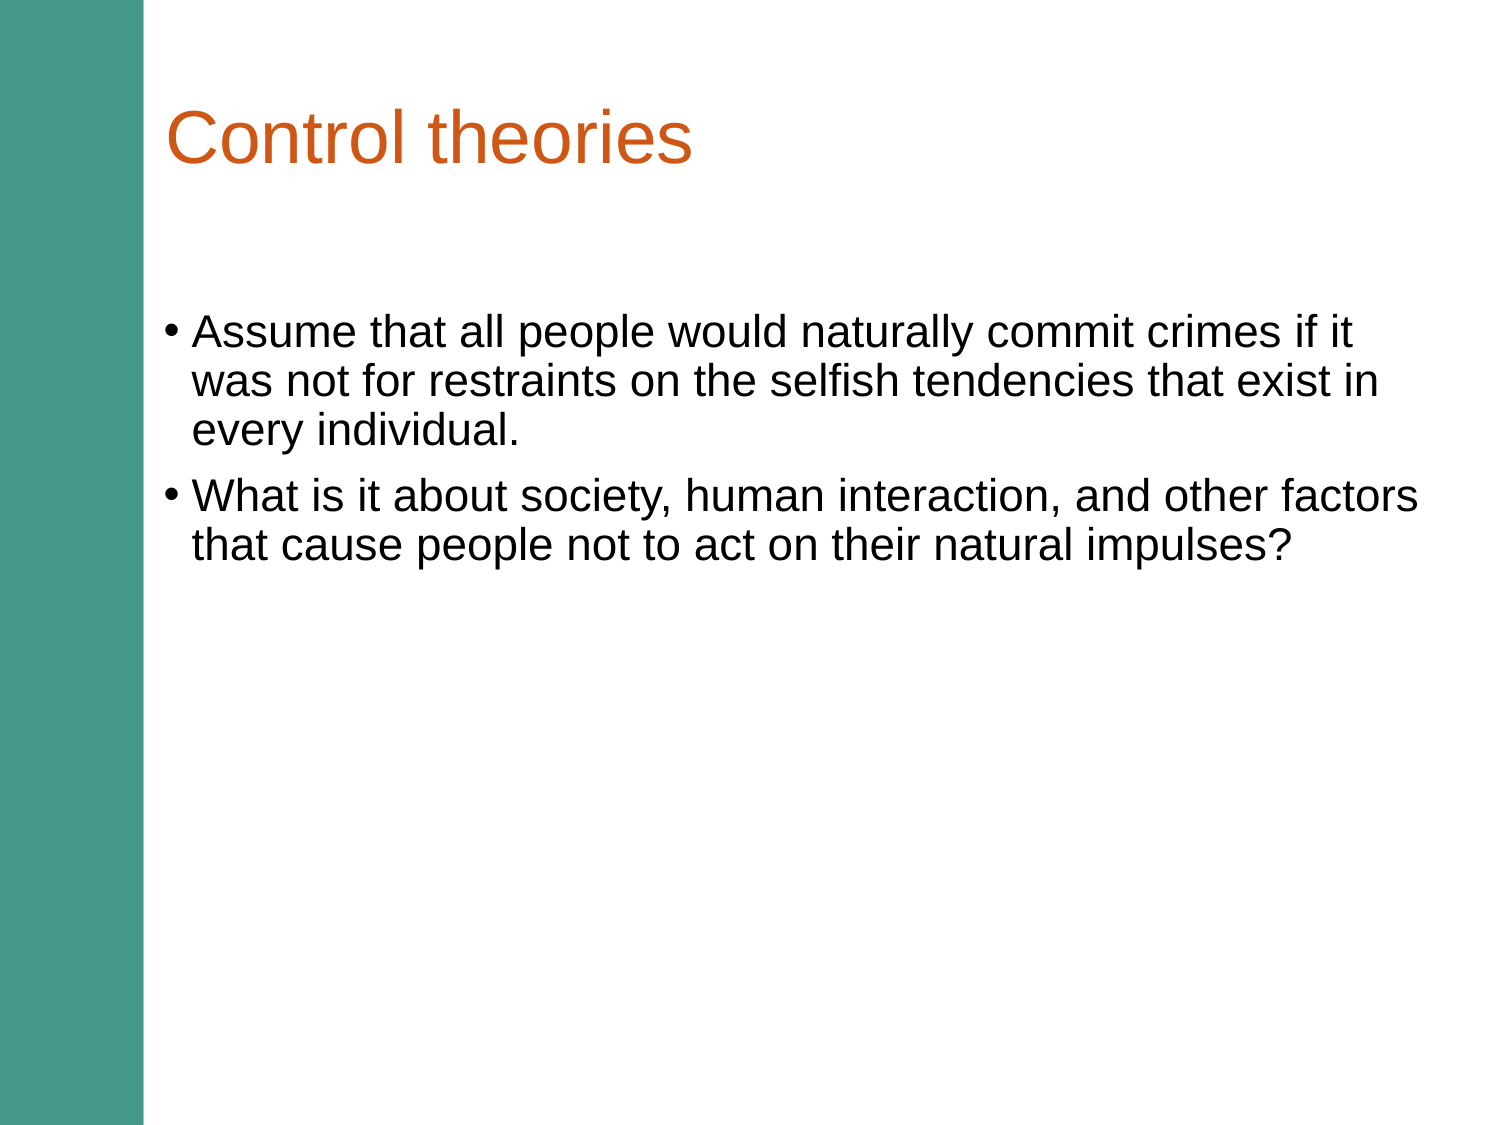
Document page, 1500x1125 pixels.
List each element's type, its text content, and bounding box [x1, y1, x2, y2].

title Control theories [150, 75, 1444, 203]
picture [0, 0, 1500, 1125]
list Assume that all people would naturally commit crimes if it was not for restraints on the selfish tendencies that exist in every individual. What is it about society, human interaction, and other factors that cause people not to act on their natural impulses? [148, 299, 1443, 1014]
